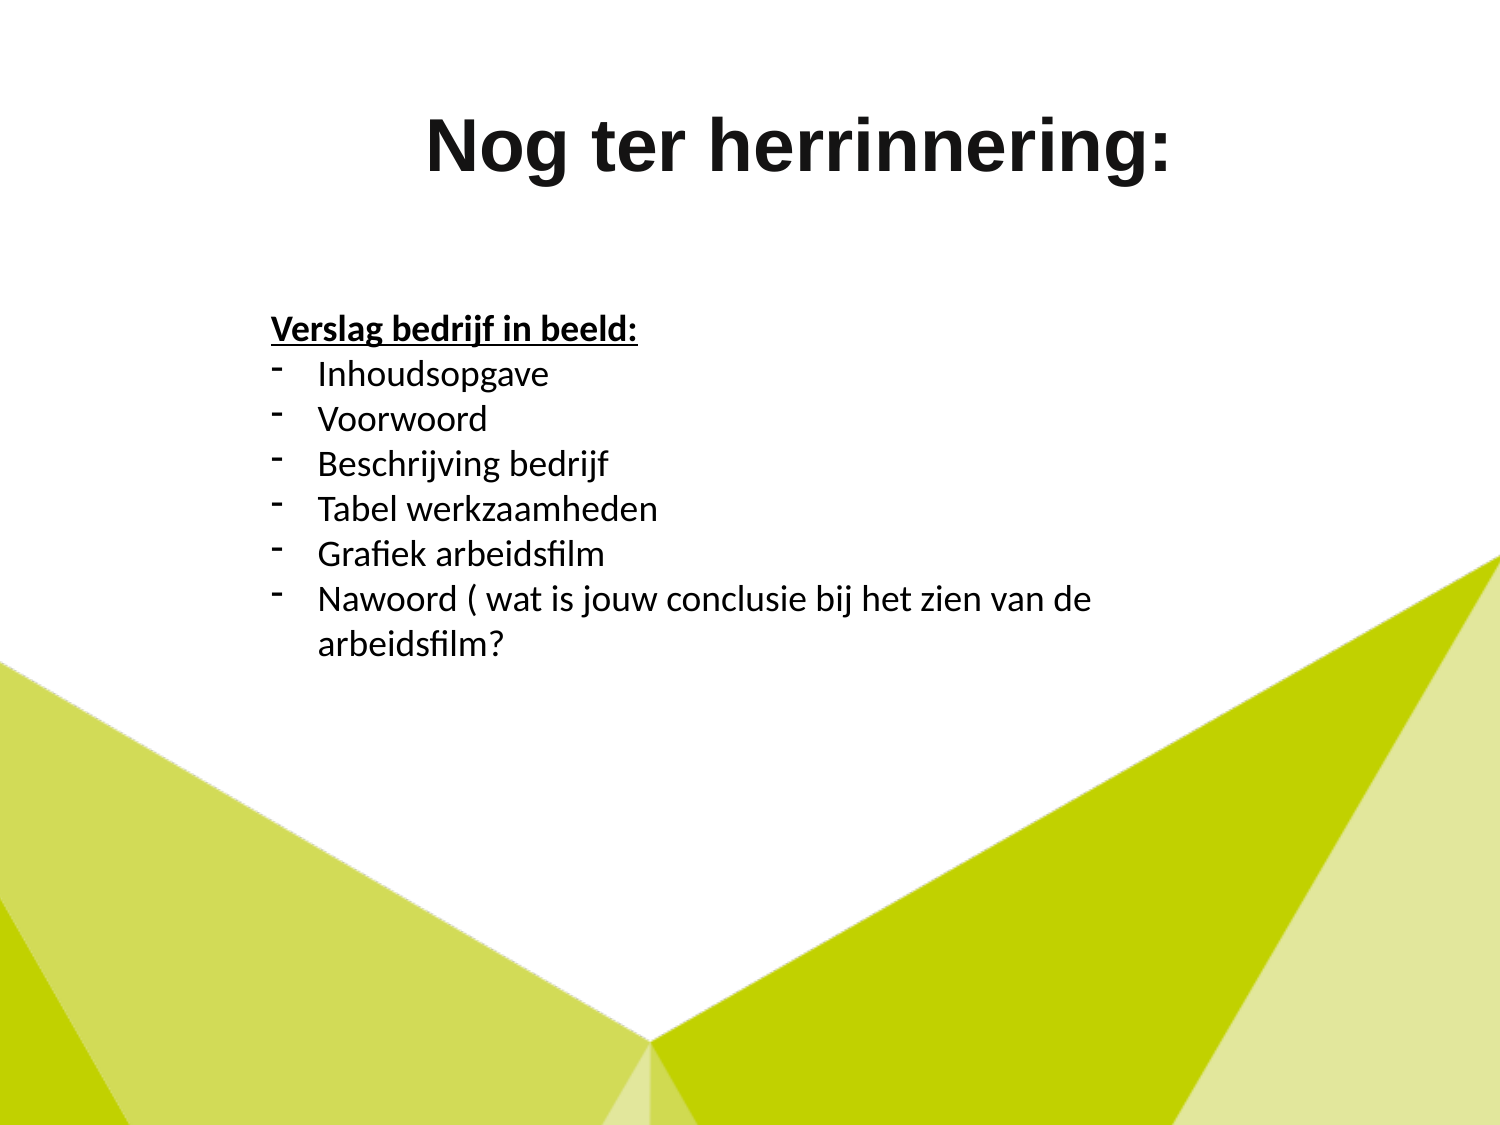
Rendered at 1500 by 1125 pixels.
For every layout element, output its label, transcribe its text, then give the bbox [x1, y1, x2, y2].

picture [0, 481, 1500, 1125]
text_box Nog ter herrinnering: [57, 89, 1500, 195]
text_box Verslag bedrijf in beeld: Inhoudsopgave Voorwoord Beschrijving bedrijf Tabel werkzaamheden Grafiek arbeidsfilm Nawoord ( wat is jouw conclusie bij het zien van de arbeidsfilm? [256, 296, 1283, 479]
